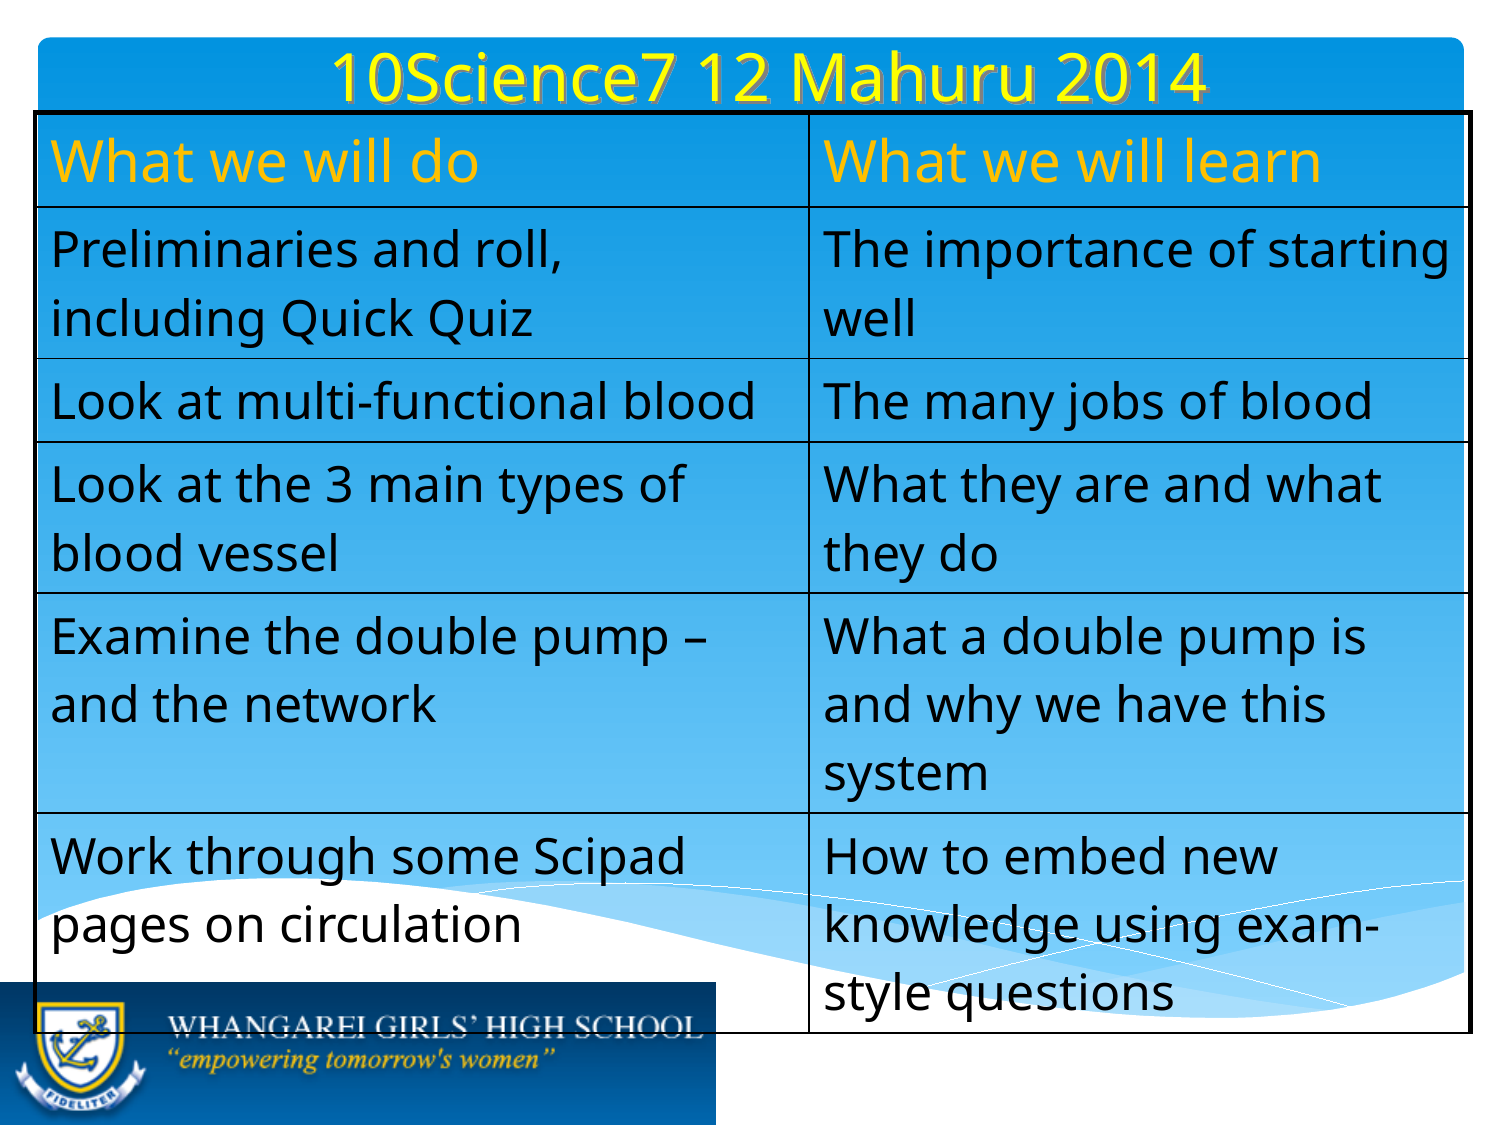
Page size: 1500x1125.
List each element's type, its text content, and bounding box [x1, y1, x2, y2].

table_cell Look at multi-functional blood [37, 359, 808, 441]
table_cell The many jobs of blood [810, 359, 1468, 441]
table_cell How to embed new knowledge using exam-style questions [810, 814, 1468, 1032]
table_cell What a double pump is and why we have this system [810, 594, 1468, 812]
table_cell Examine the double pump – and the network [37, 594, 808, 812]
picture [0, 982, 716, 1125]
table_cell The importance of starting well [810, 208, 1468, 358]
table_cell What they are and what they do [810, 443, 1468, 592]
table_header What we will learn [810, 115, 1468, 206]
text_box 10Science7 12 Mahuru 2014 [162, 24, 1375, 110]
table_cell Preliminaries and roll, including Quick Quiz [37, 208, 808, 358]
table_header What we will do [37, 115, 808, 206]
table_cell Look at the 3 main types of blood vessel [37, 443, 808, 592]
table_cell Work through some Scipad pages on circulation [37, 814, 808, 1032]
